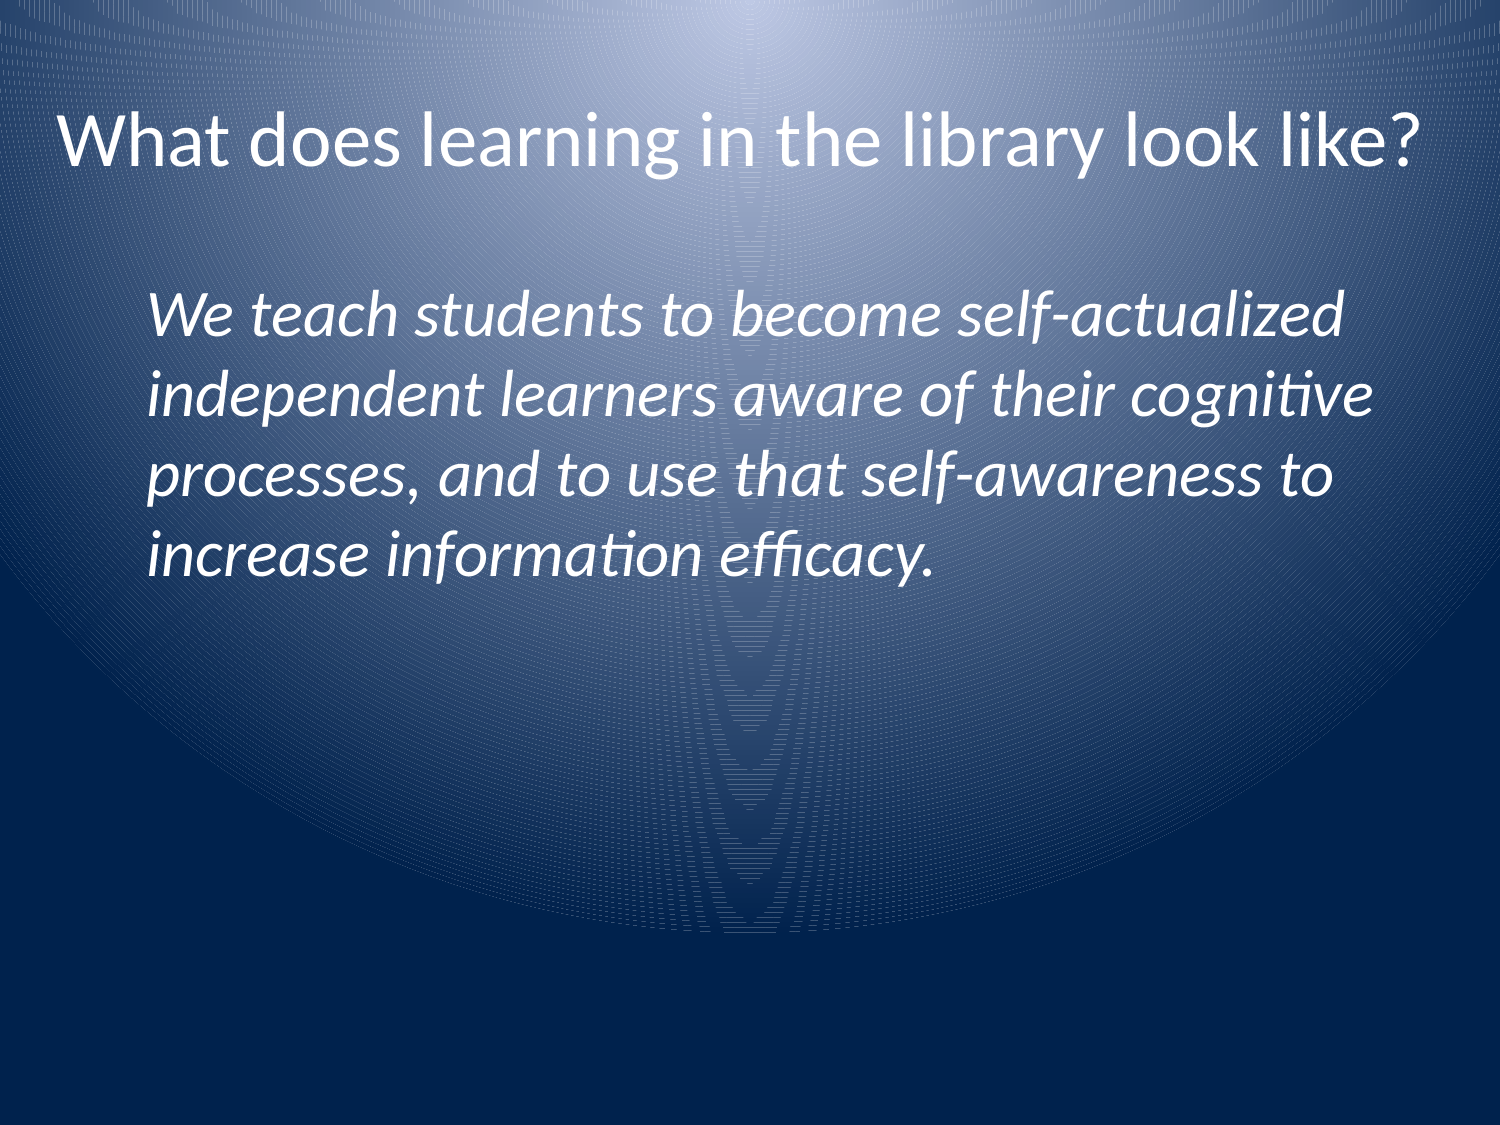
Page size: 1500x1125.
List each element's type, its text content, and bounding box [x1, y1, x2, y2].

list We teach students to become self-actualized independent learners aware of their cognitive processes, and to use that self-awareness to increase information efficacy. [75, 262, 1425, 1005]
title What does learning in the library look like? [0, 45, 1500, 225]
